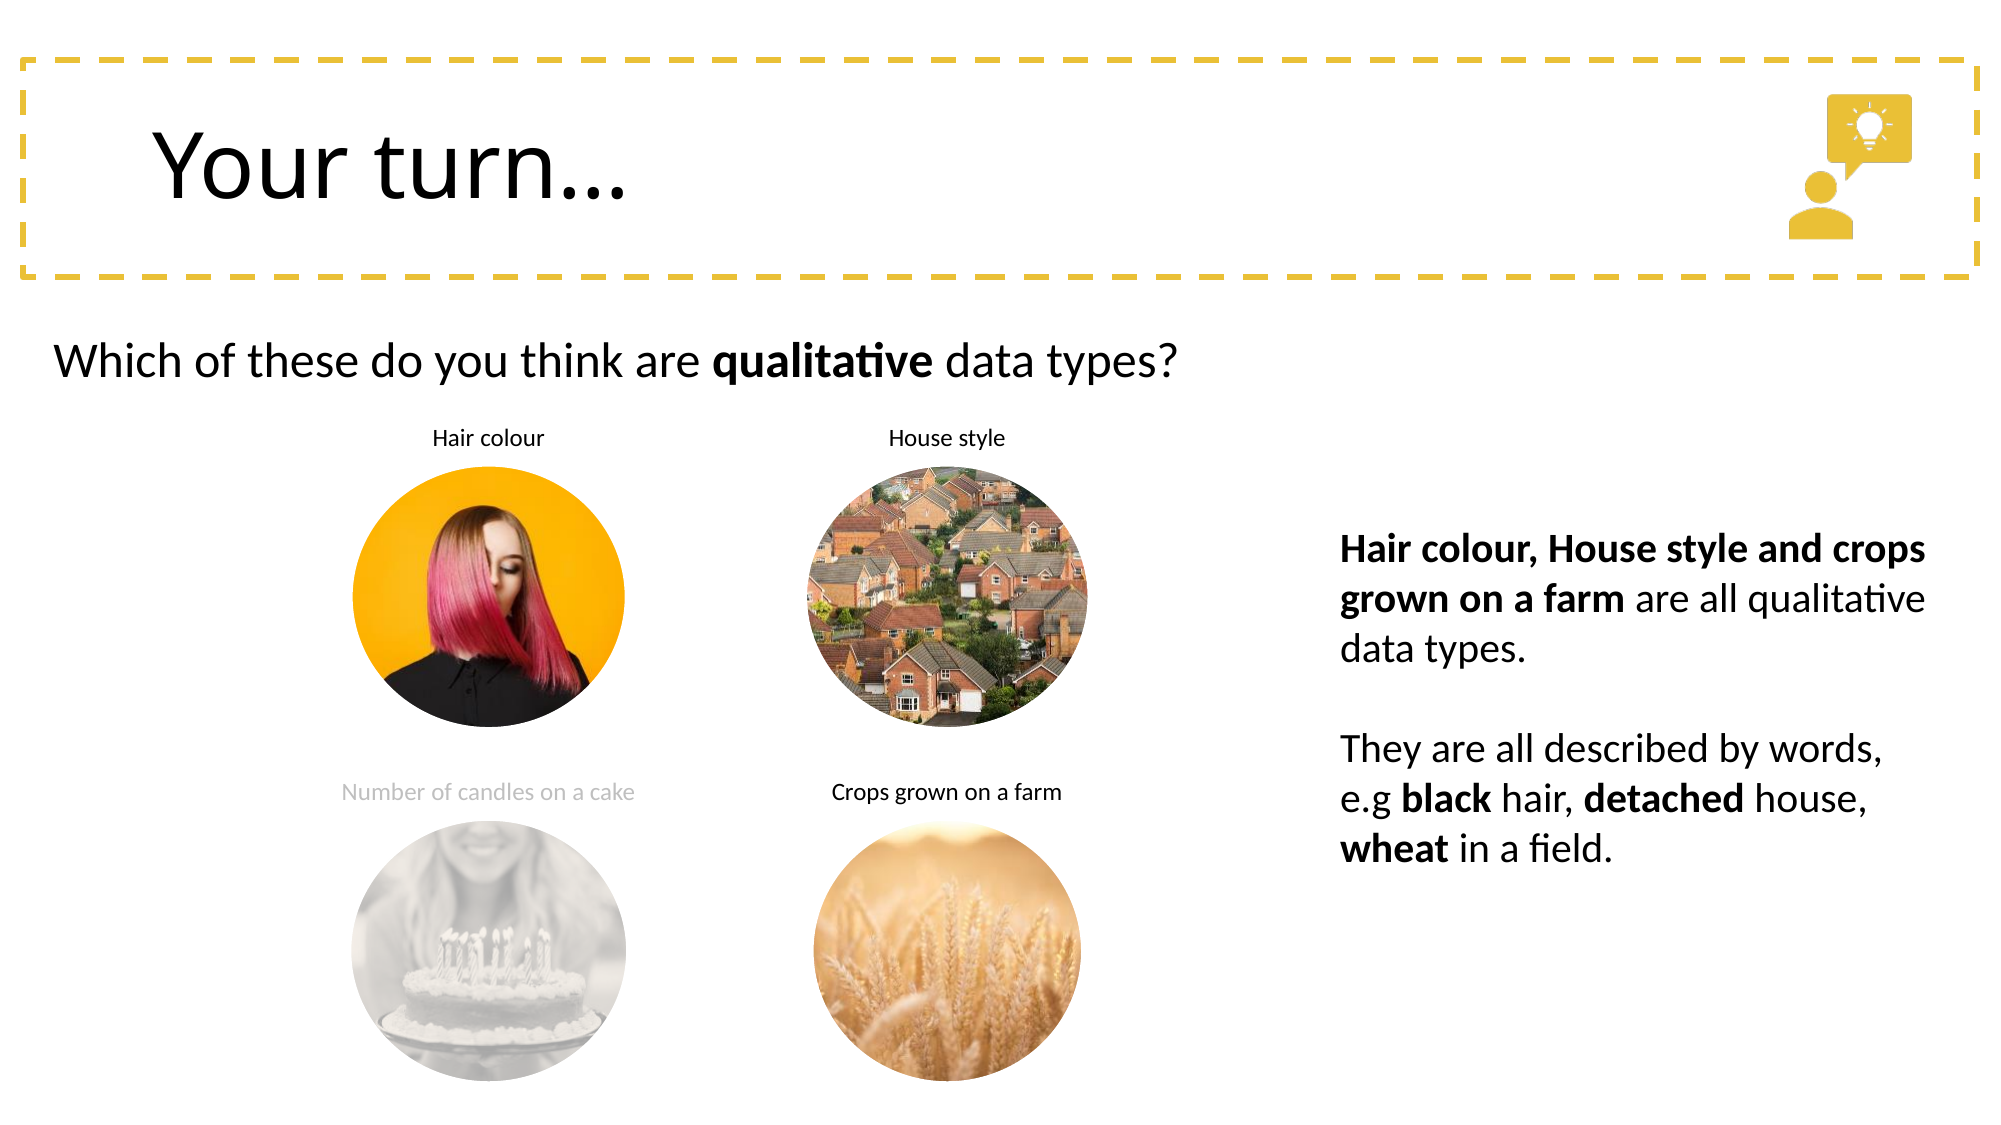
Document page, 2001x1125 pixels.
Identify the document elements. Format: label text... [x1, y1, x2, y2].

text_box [317, 414, 1225, 1084]
picture [1863, 78, 1938, 254]
text_box Hair colour, House style and crops grown on a farm are all qualitative data types. They are all described by words, e.g black hair, detached house, wheat in a field. [1325, 513, 1944, 879]
text_box Which of these do you think are qualitative data types? [38, 320, 1469, 455]
title Your turn… [137, 59, 1863, 278]
